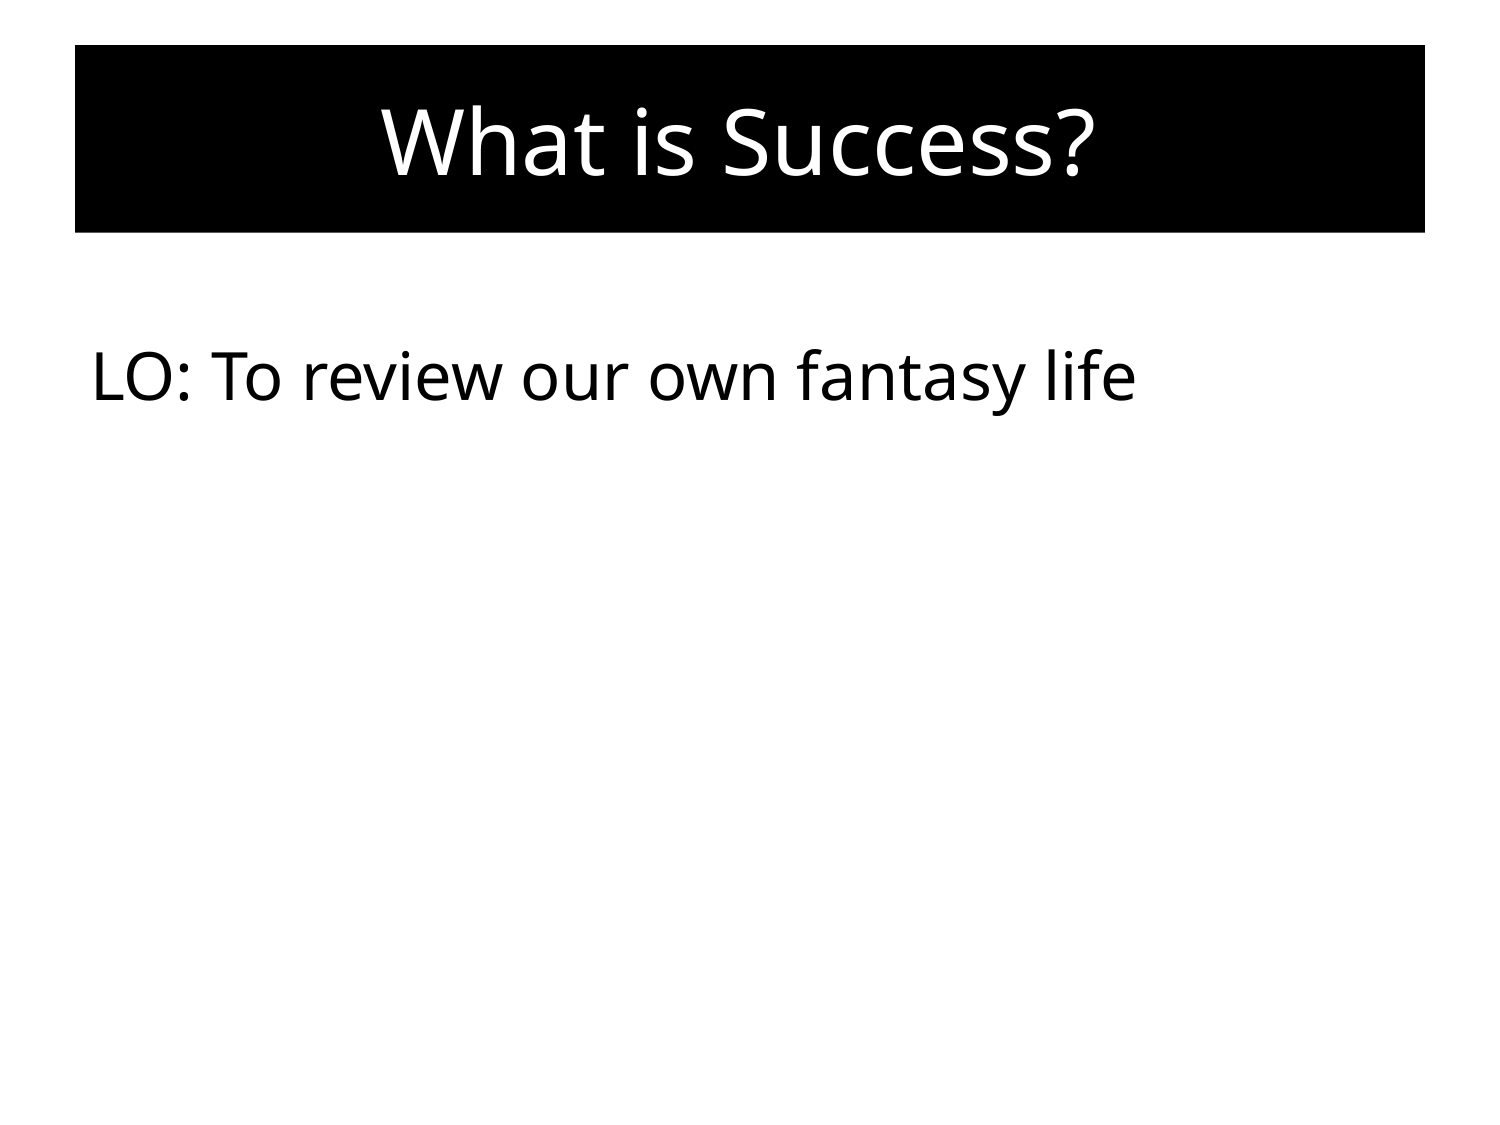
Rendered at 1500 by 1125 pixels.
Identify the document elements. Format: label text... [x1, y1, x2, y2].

title What is Success? [75, 45, 1425, 233]
list LO: To review our own fantasy life [75, 326, 1425, 480]
